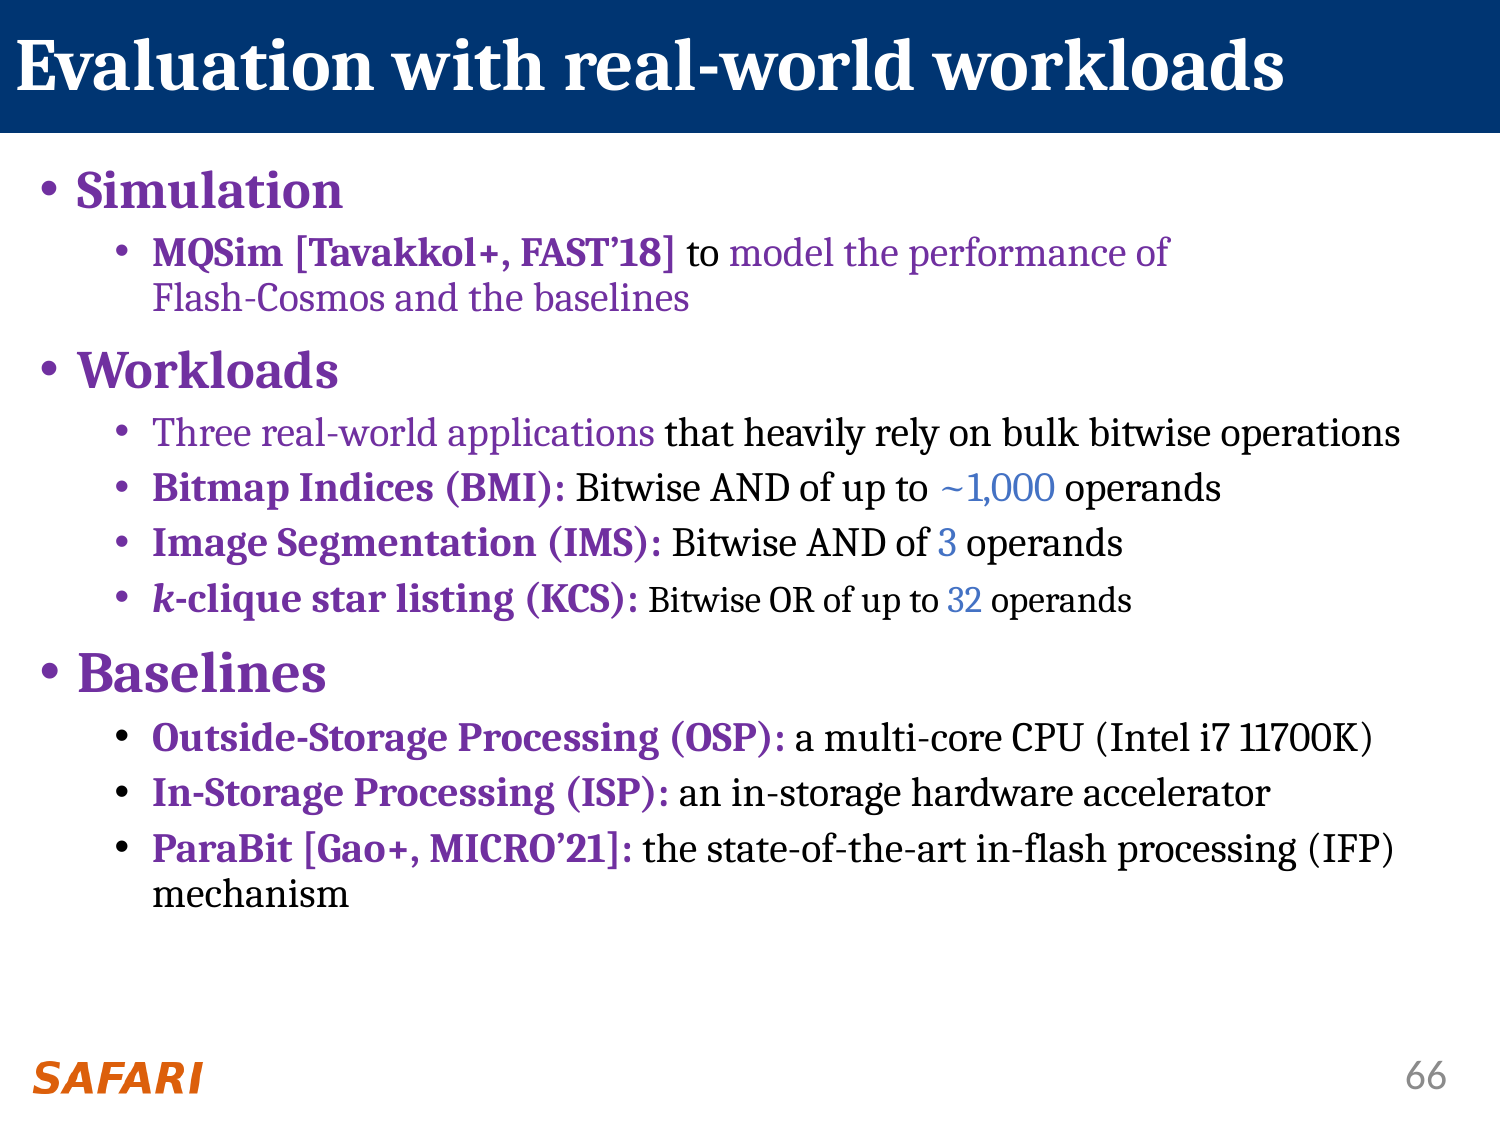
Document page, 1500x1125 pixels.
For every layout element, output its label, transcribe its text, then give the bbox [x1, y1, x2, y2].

title Evaluation with real-world workloads [0, 0, 1500, 133]
picture [31, 1052, 209, 1104]
list Simulation MQSim [Tavakkol+, FAST’18] to model the performance of Flash-Cosmos and the baselines Workloads Three real-world applications that heavily rely on bulk bitwise operations Bitmap Indices (BMI): Bitwise AND of up to ~1,000 operands Image Segmentation (IMS): Bitwise AND of 3 operands k-clique star listing (KCS): Bitwise OR of up to 32 operands Baselines Outside-Storage Processing (OSP): a multi-core CPU (Intel i7 11700K) In-Storage Processing (ISP): an in-storage hardware accelerator ParaBit [Gao+, MICRO’21]: the state-of-the-art in-flash processing (IFP) mechanism [24, 143, 1476, 1028]
